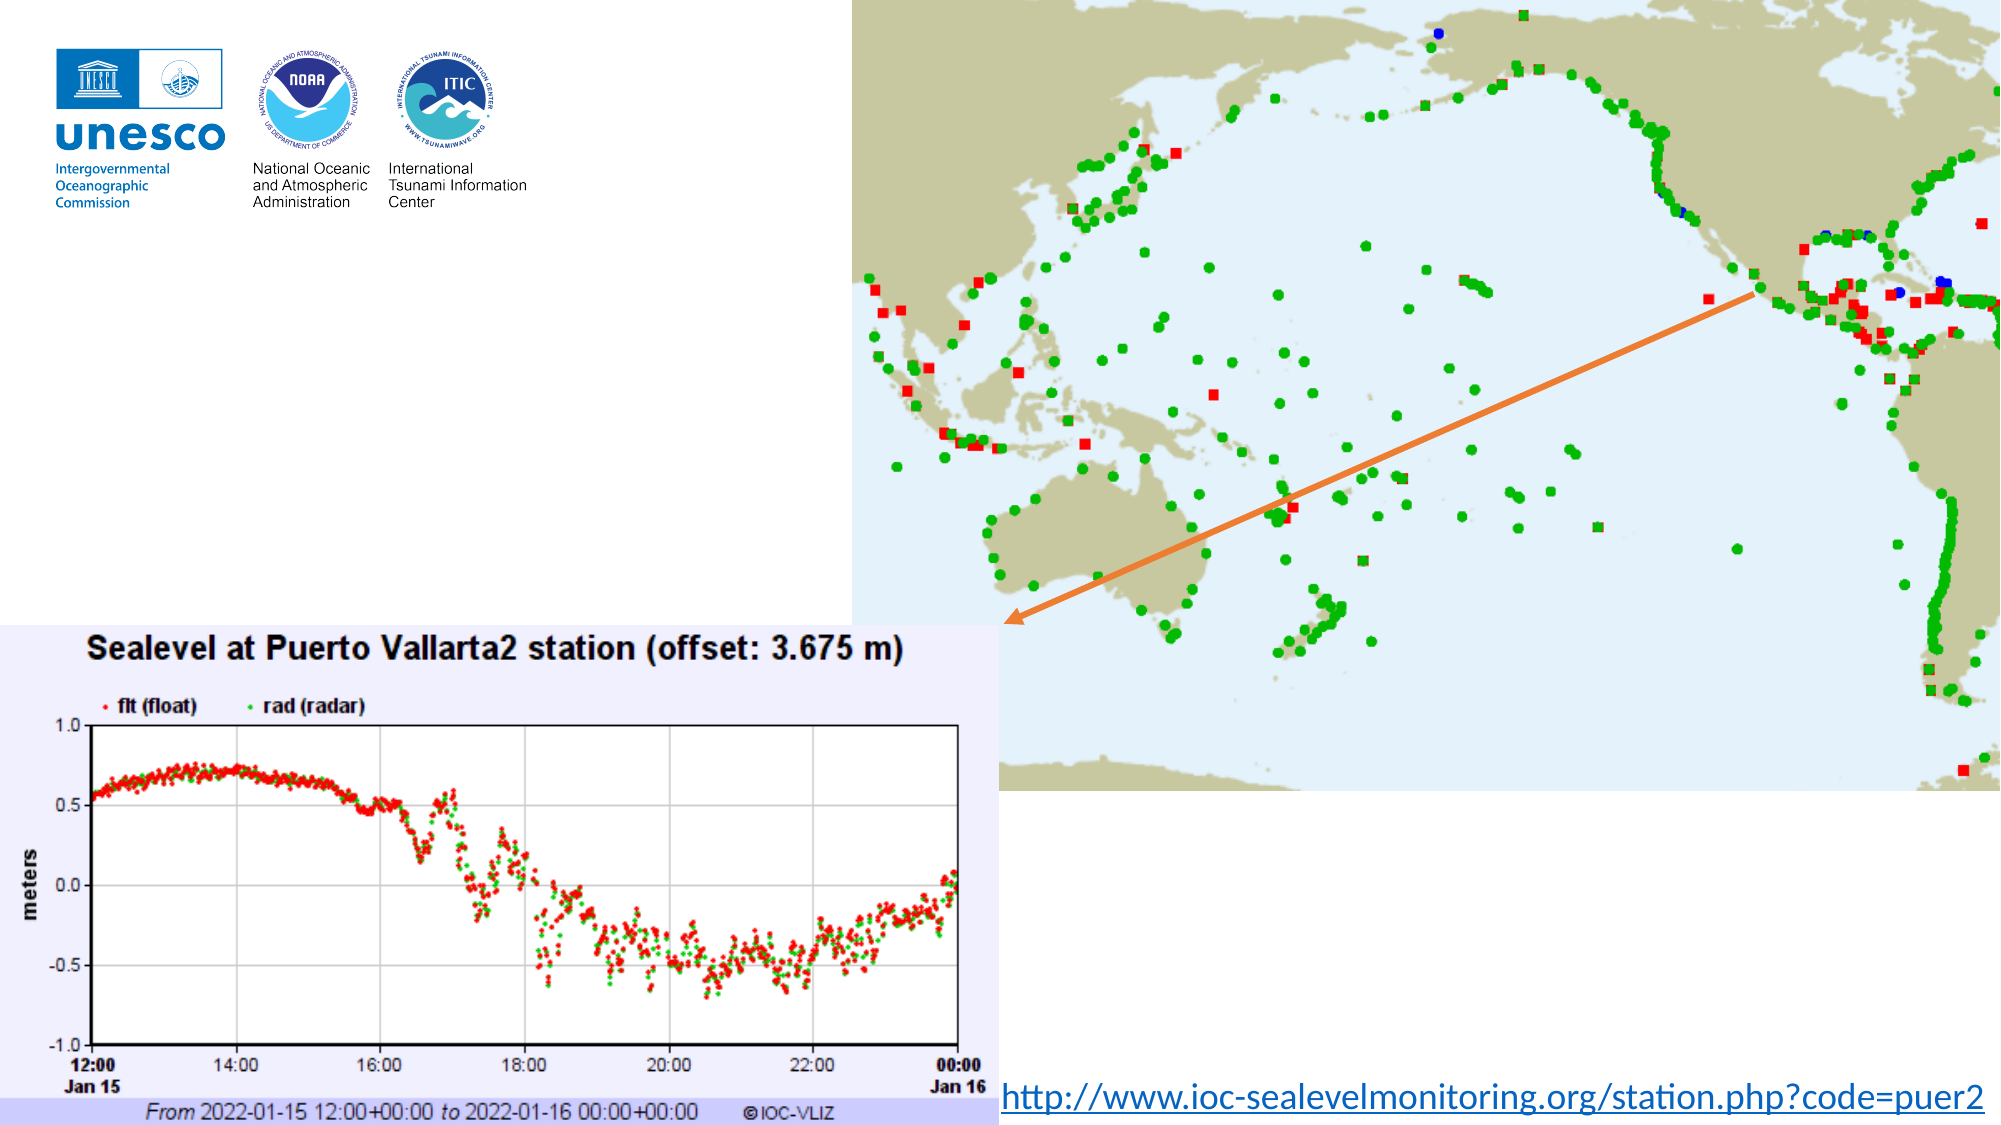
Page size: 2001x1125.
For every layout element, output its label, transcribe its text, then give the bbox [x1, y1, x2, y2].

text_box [1003, 293, 1755, 624]
picture [43, 35, 527, 221]
text_box http://www.ioc-sealevelmonitoring.org/station.php?code=puer2 [999, 1064, 2000, 1125]
picture [0, 0, 2000, 1125]
